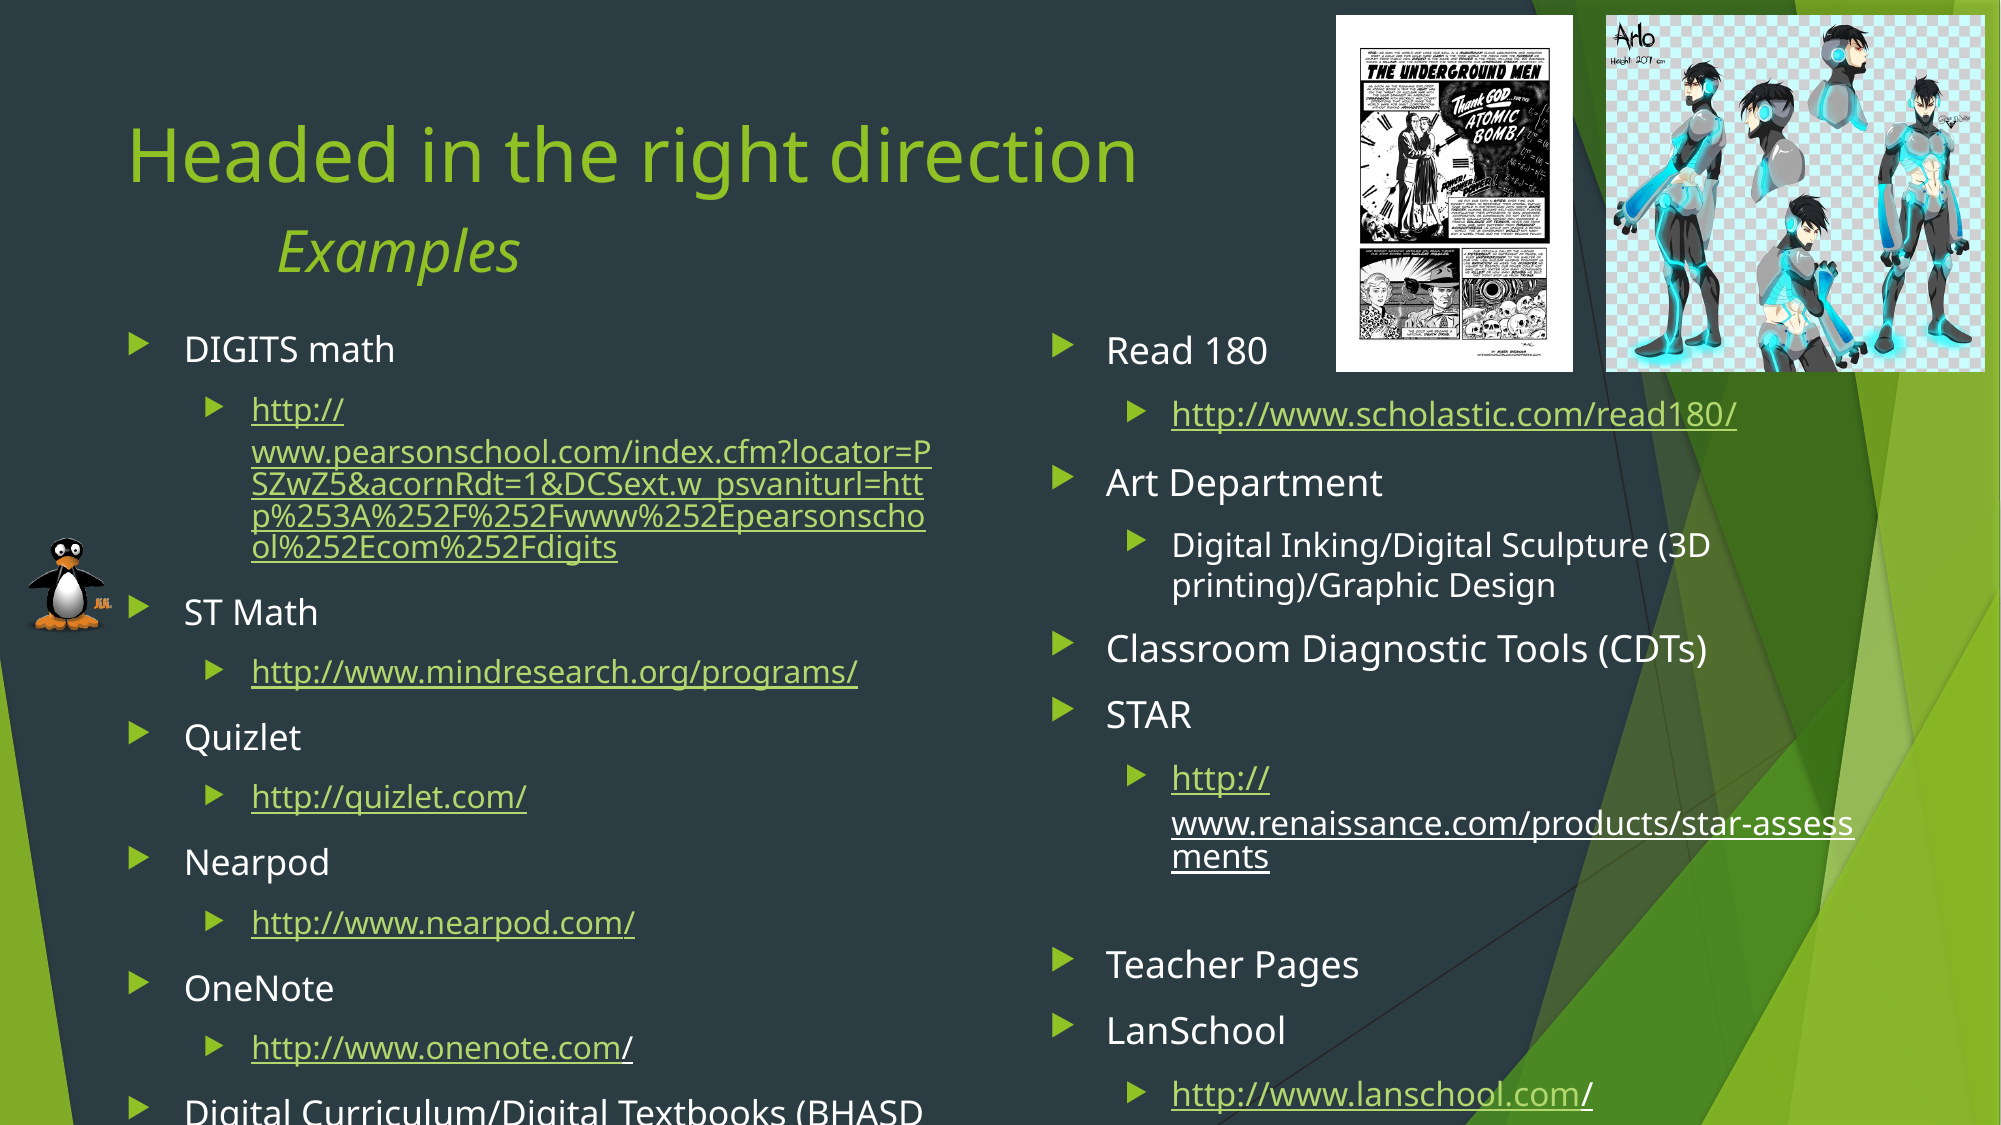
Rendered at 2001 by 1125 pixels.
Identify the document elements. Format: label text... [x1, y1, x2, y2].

title Headed in the right direction Examples [111, 99, 1330, 320]
picture [1605, 15, 1985, 373]
picture [1335, 15, 1574, 373]
list DIGITS math http://www.pearsonschool.com/index.cfm?locator=PSZwZ5&acornRdt=1&DCSext.w_psvaniturl=http%253A%252F%252Fwww%252Epearsonschool%252Ecom%252Fdigits ST Math http://www.mindresearch.org/programs/ Quizlet http://quizlet.com/ Nearpod http://www.nearpod.com/ OneNote http://www.onenote.com/ Digital Curriculum/Digital Textbooks (BHASD created)/eBooks [111, 319, 950, 1097]
text_box Read 180 http://www.scholastic.com/read180/ Art Department Digital Inking/Digital Sculpture (3D printing)/Graphic Design Classroom Diagnostic Tools (CDTs) STAR http://www.renaissance.com/products/star-assessments Teacher Pages LanSchool http://www.lanschool.com/ [1034, 319, 1873, 1097]
picture [25, 538, 112, 633]
